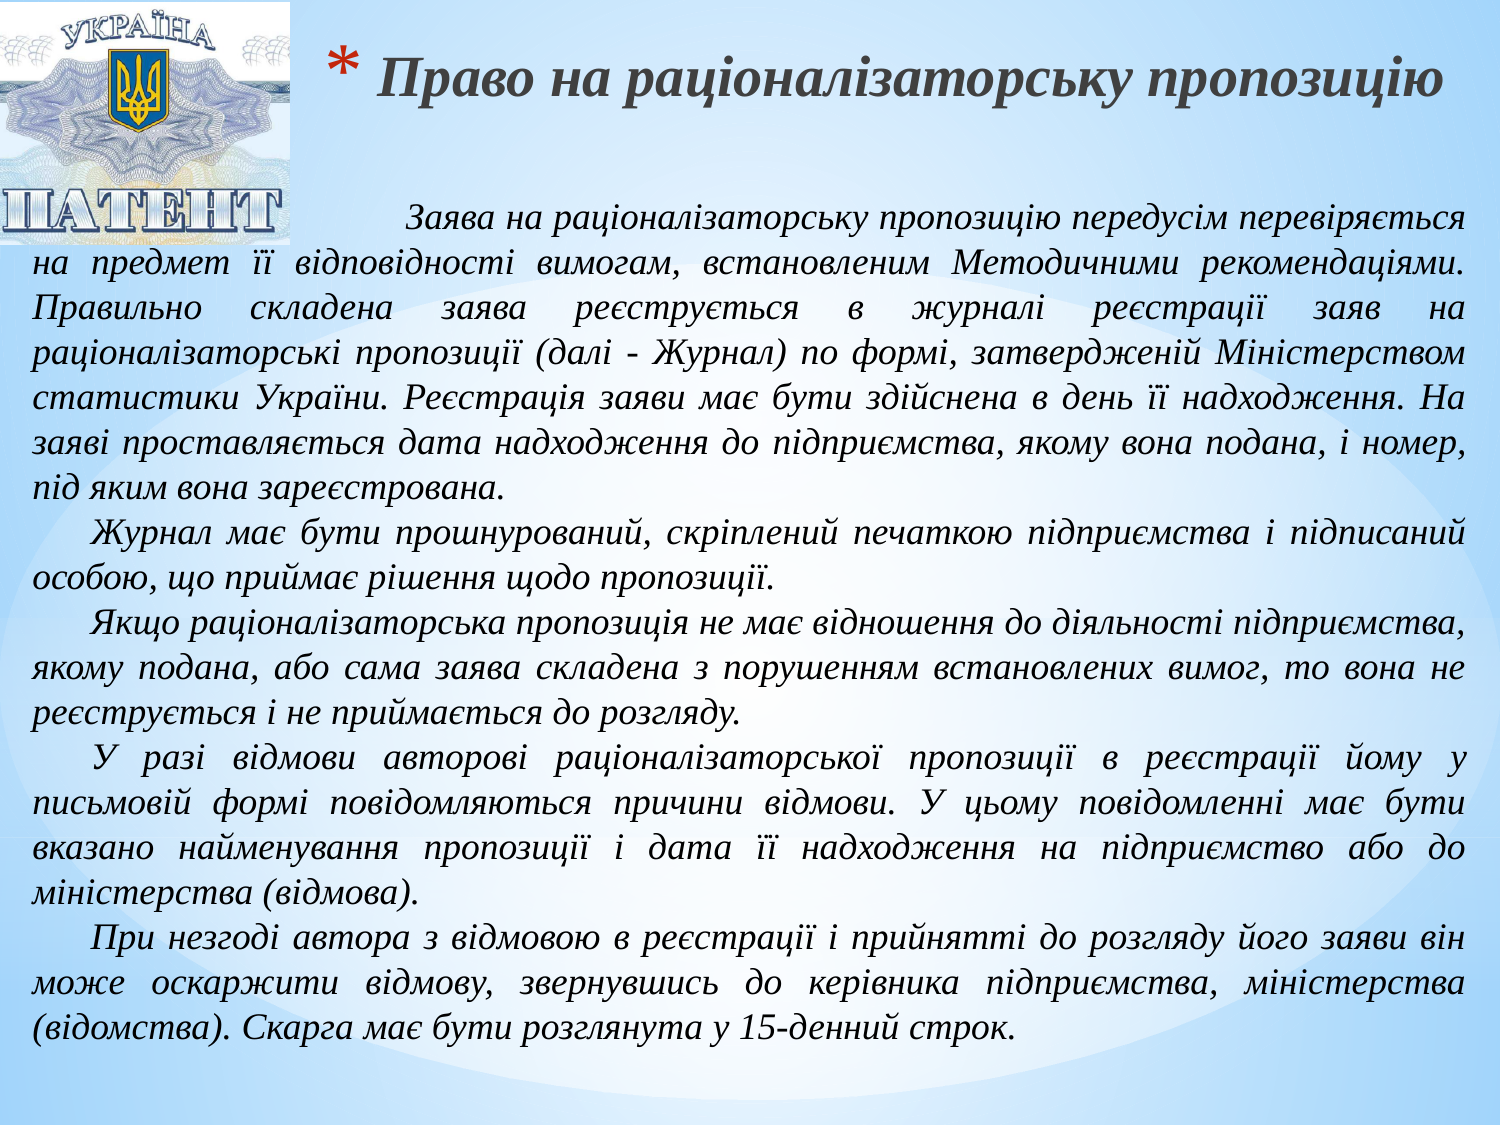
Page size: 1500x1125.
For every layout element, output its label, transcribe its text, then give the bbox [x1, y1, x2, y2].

picture [0, 2, 290, 245]
text_box Право на раціоналізаторську пропозицію [295, 30, 1482, 124]
text_box Заява на раціоналізаторську пропозицію передусім перевіряється на предмет її відповідності вимогам, встановленим Методичними рекомендаціями. Правильно складена заява реєструється в журналі реєстрації заяв на раціоналізаторські пропозиції (далі - Журнал) по формі, затвердженій Міністерством статистики України. Реєстрація заяви має бути здійснена в день її надходження. На заяві проставляється дата надходження до підприємства, якому вона подана, і номер, під яким вона зареєстрована. Журнал має бути прошнурований, скріплений печаткою підприємства і підписаний особою, що приймає рішення щодо пропозиції. Якщо раціоналізаторська пропозиція не має відношення до діяльності підприємства, якому подана, або сама заява складена з порушенням встановлених вимог, то вона не реєструється і не приймається до розгляду. У разі відмови авторові раціоналізаторської пропозиції в реєстрації йому у письмовій формі повідомляються причини відмови. У цьому повідомленні має бути вказано найменування пропозиції і дата її надходження на підприємство або до міністерства (відмова). При незгоді автора з відмовою в реєстрації і прийнятті до розгляду його заяви він може оскаржити відмову, звернувшись до керівника підприємства, міністерства (відомства). Скарга має бути розглянута у 15-денний строк. [17, 184, 1482, 1055]
